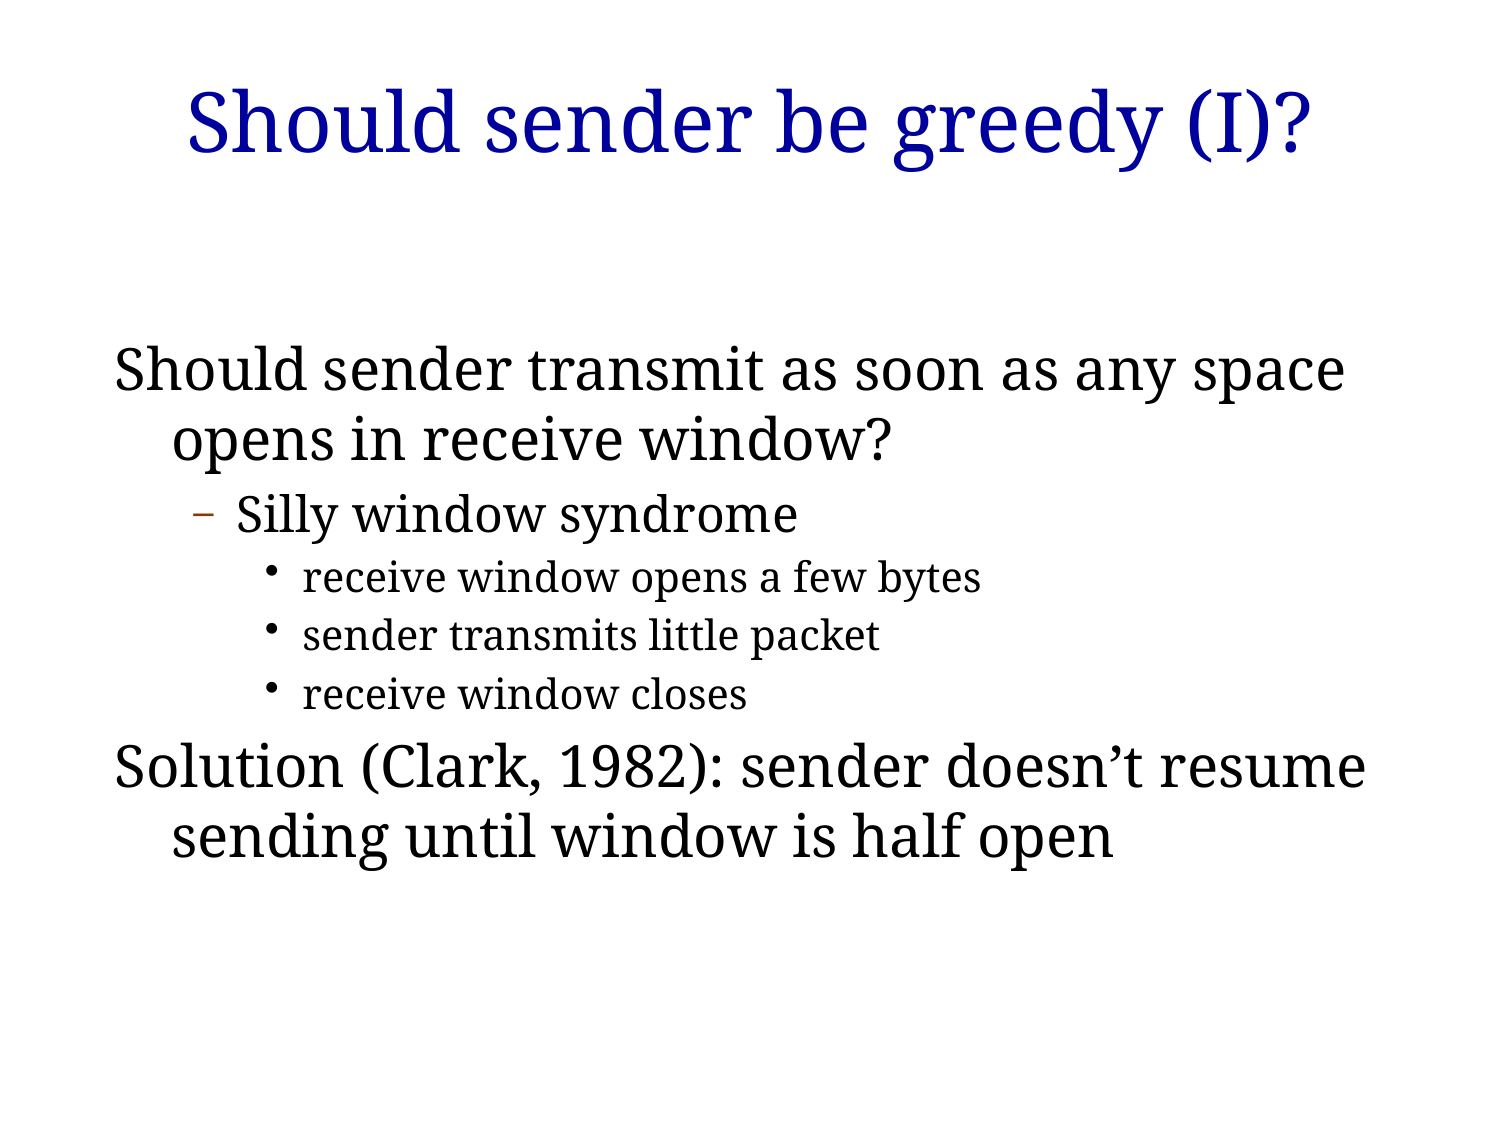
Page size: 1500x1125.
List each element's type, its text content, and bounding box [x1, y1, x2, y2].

list Should sender transmit as soon as any space opens in receive window? Silly window syndrome receive window opens a few bytes sender transmits little packet receive window closes Solution (Clark, 1982): sender doesn’t resume sending until window is half open [99, 324, 1426, 1001]
title Should sender be greedy (I)? [74, 47, 1426, 191]
